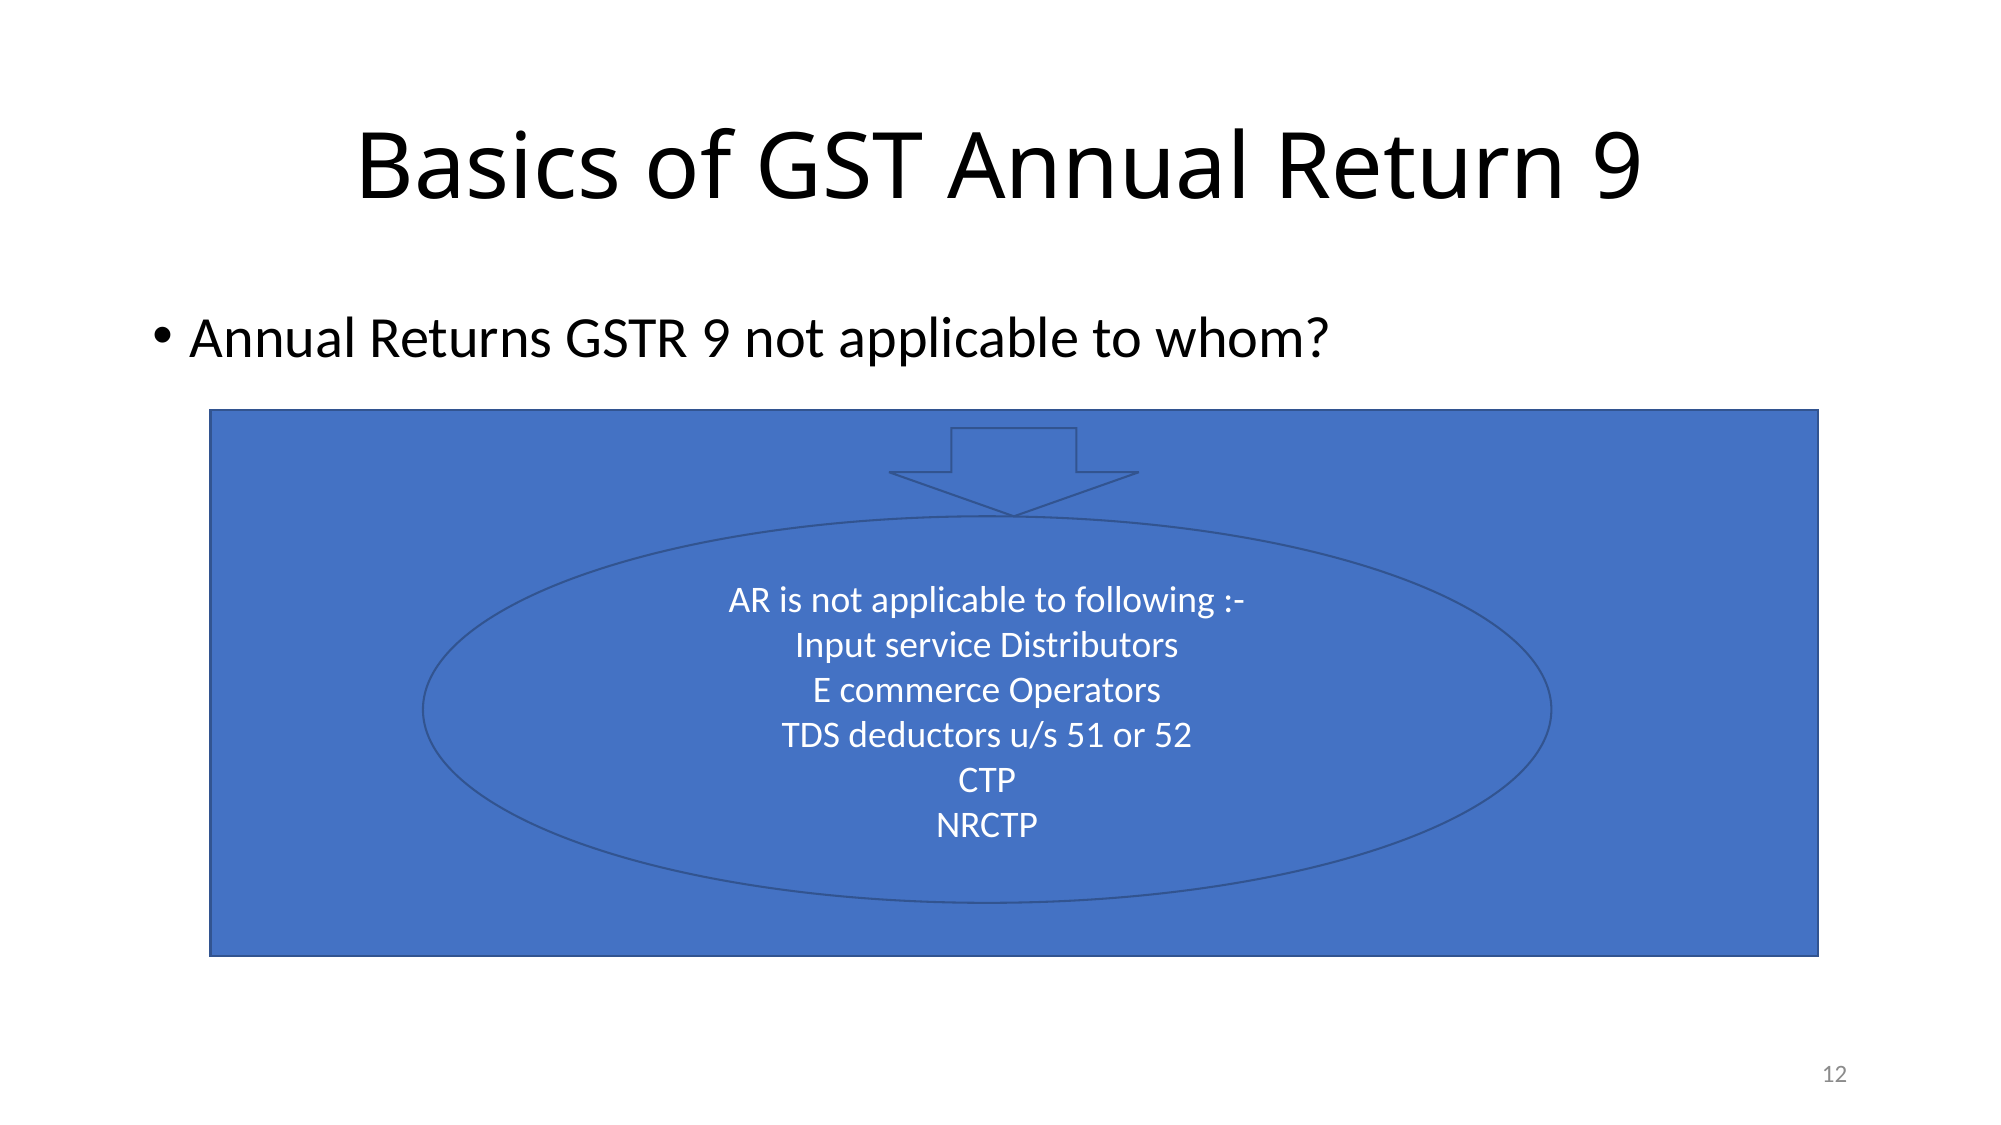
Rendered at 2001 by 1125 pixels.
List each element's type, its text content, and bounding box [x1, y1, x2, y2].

slide_number 12 [1412, 1042, 1863, 1103]
text_box AR is not applicable to following :- Input service Distributors E commerce Operators TDS deductors u/s 51 or 52 CTP NRCTP [421, 515, 1553, 904]
list Annual Returns GSTR 9 not applicable to whom? [137, 299, 1863, 1014]
title Basics of GST Annual Return 9 [137, 59, 1863, 278]
text_box [209, 409, 1819, 957]
text_box [888, 427, 1140, 515]
